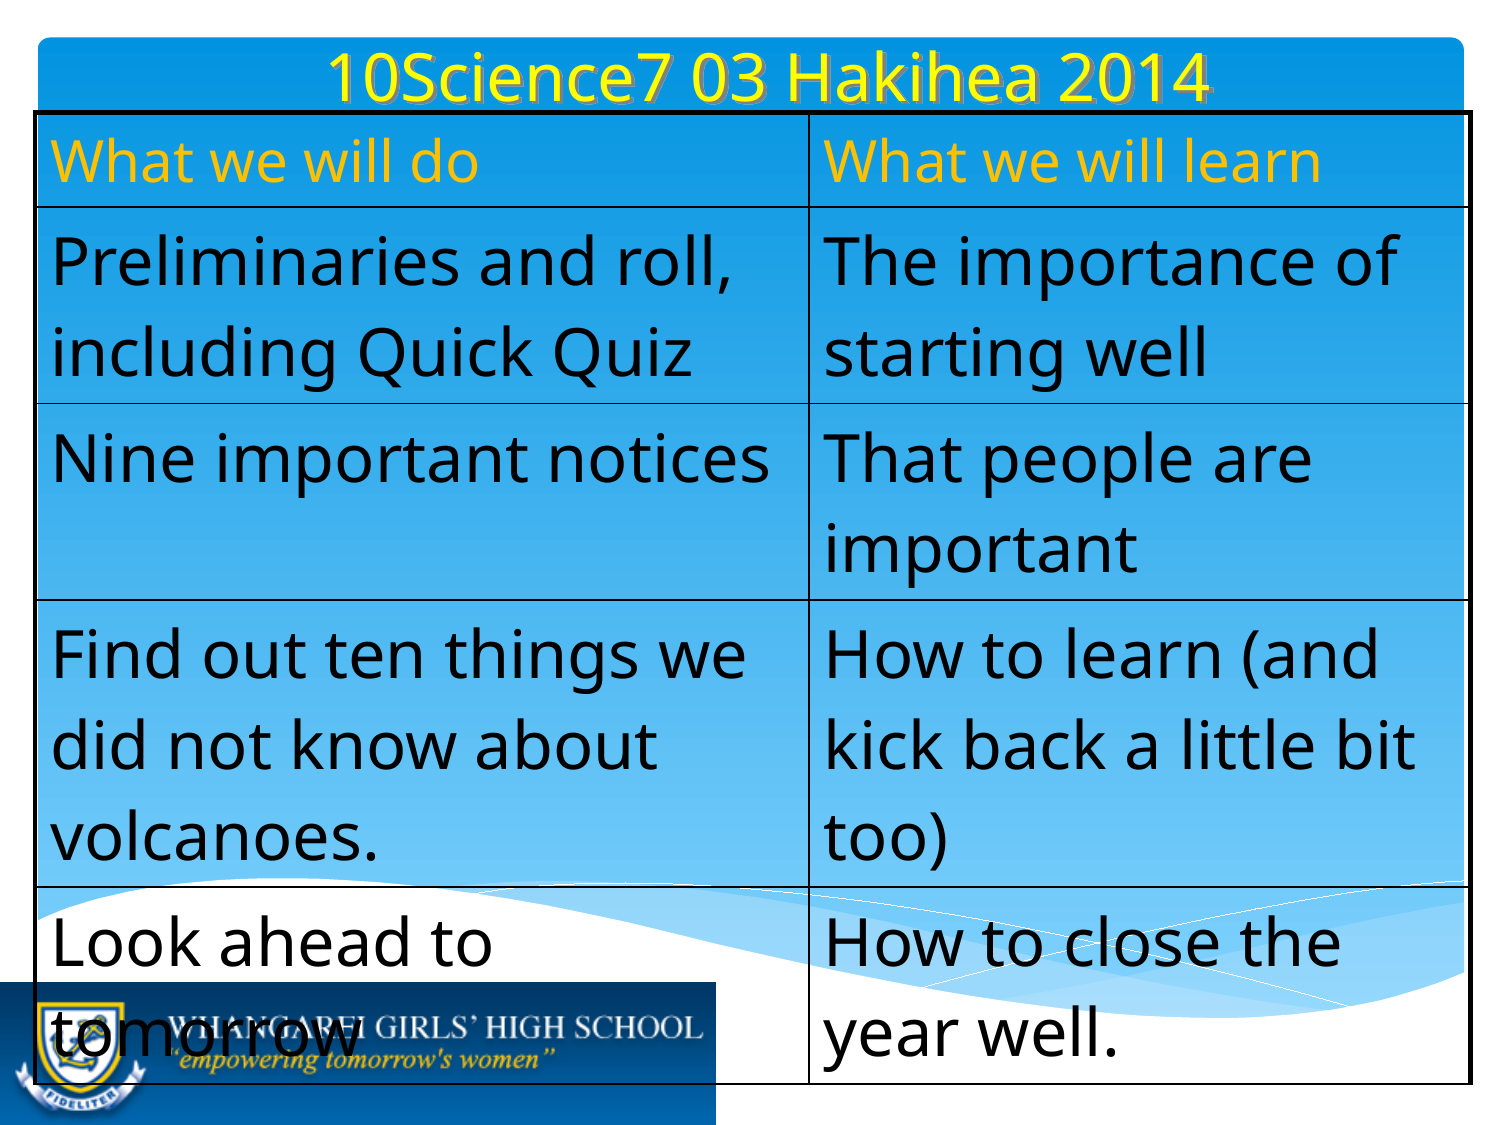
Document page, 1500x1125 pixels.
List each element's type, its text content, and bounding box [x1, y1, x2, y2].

table_cell Look ahead to tomorrow [37, 888, 808, 1083]
text_box 10Science7 03 Hakihea 2014 [162, 24, 1375, 110]
table_cell How to learn (and kick back a little bit too) [810, 601, 1468, 886]
table_cell How to close the year well. [810, 888, 1468, 1083]
table_cell The importance of starting well [810, 208, 1468, 403]
table_header What we will learn [810, 115, 1468, 206]
table_header What we will do [37, 115, 808, 206]
table_cell That people are important [810, 404, 1468, 599]
table_cell Preliminaries and roll, including Quick Quiz [37, 208, 808, 403]
picture [0, 982, 716, 1125]
table_cell Find out ten things we did not know about volcanoes. [37, 601, 808, 886]
table_cell Nine important notices [37, 404, 808, 599]
